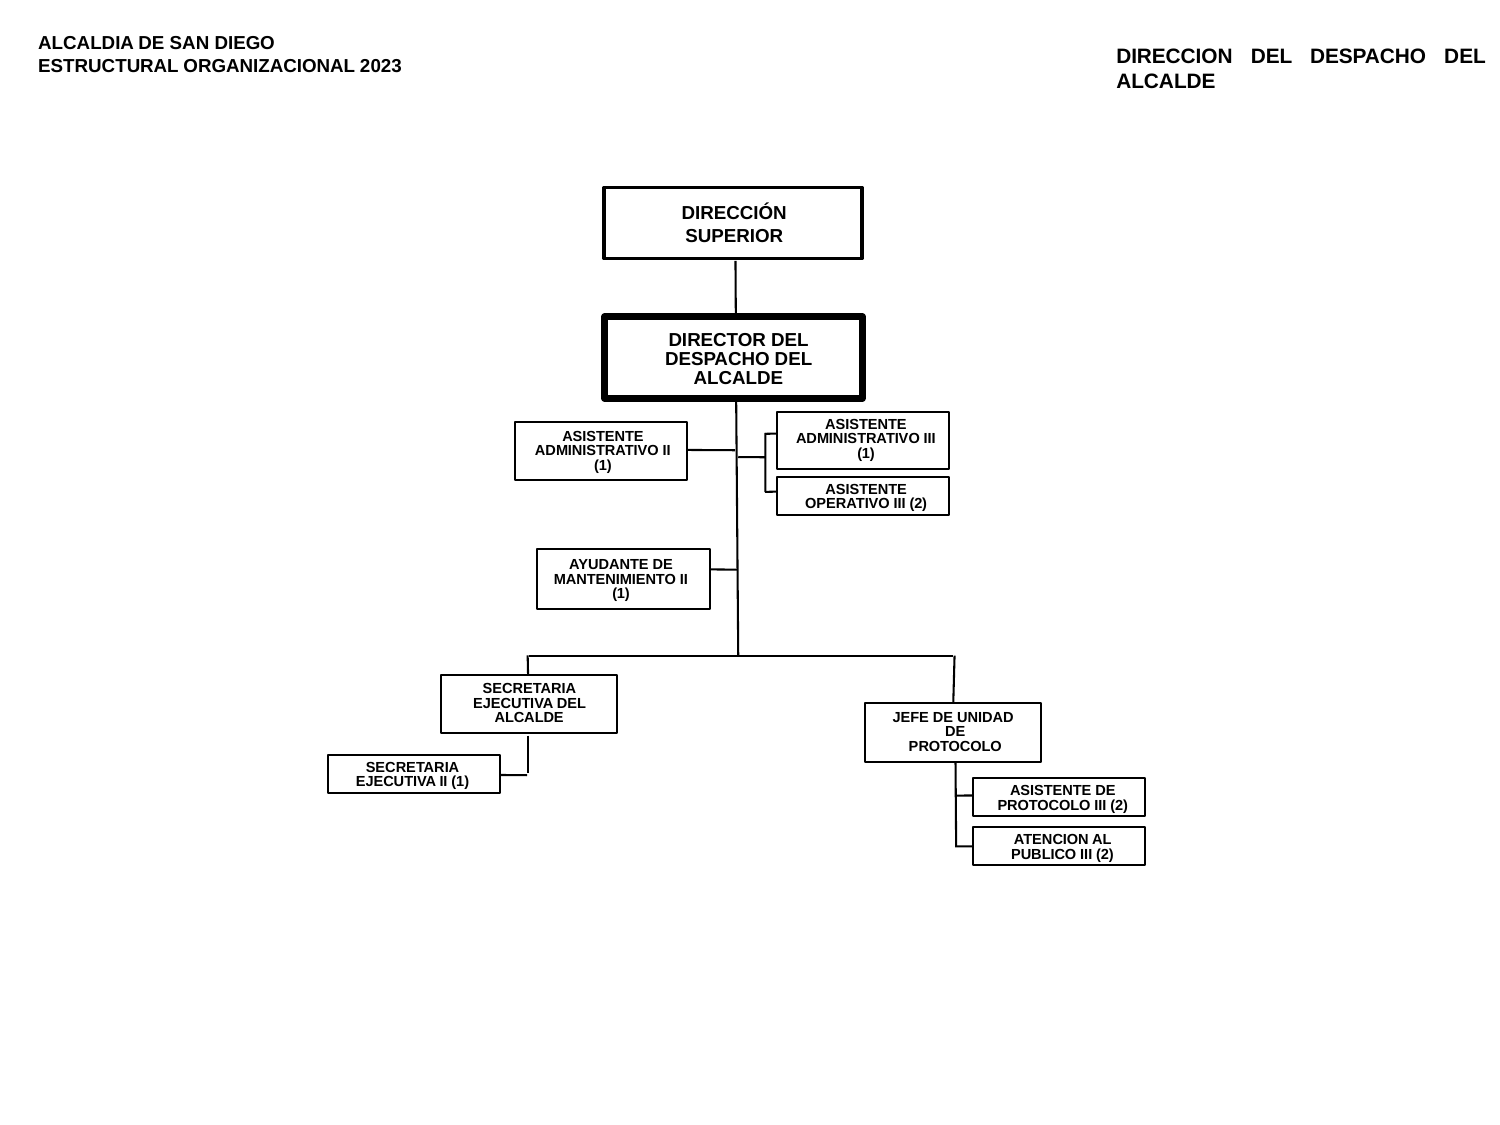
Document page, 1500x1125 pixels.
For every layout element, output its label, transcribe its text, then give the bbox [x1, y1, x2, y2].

text_box ALCALDIA DE SAN DIEGO ESTRUCTURAL ORGANIZACIONAL 2023 [23, 23, 551, 84]
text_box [327, 187, 1156, 871]
text_box DIRECCION DEL DESPACHO DEL ALCALDE [1101, 35, 1500, 100]
